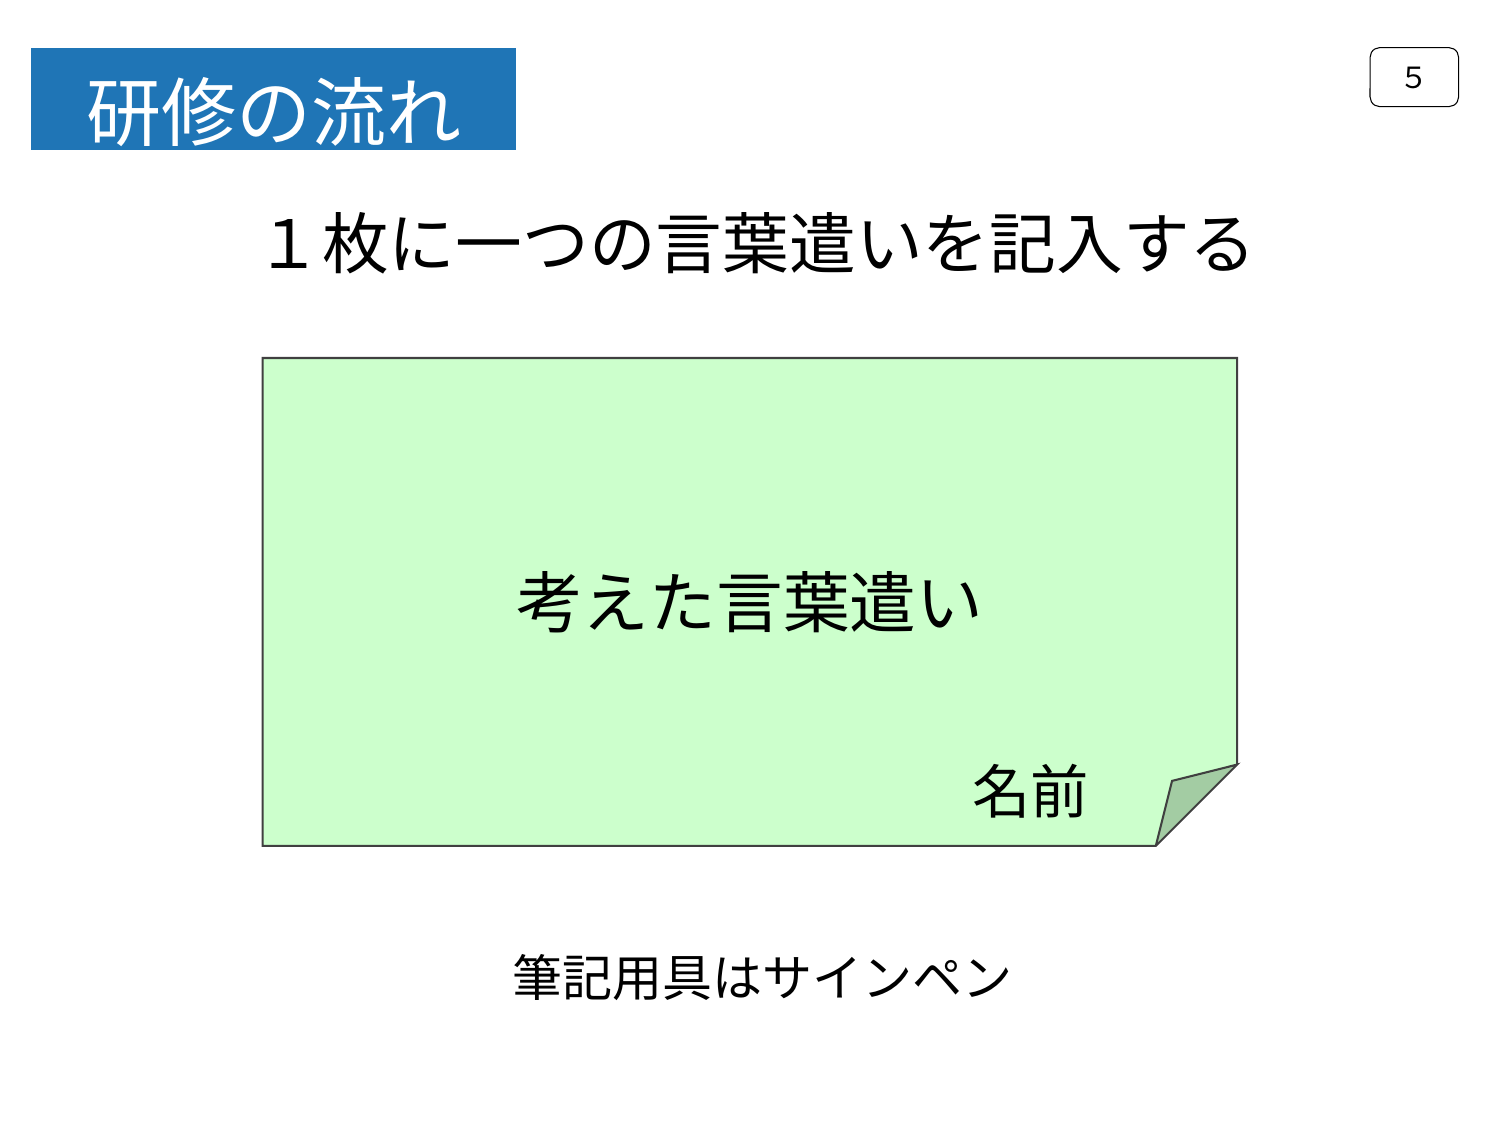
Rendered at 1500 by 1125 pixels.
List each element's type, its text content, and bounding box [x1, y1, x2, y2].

text_box 名前 [957, 713, 1104, 833]
text_box 筆記用具はサインペン [497, 909, 1031, 1105]
text_box 考えた言葉遣い [262, 357, 1238, 846]
text_box ５ [1368, 46, 1460, 108]
text_box 研修の流れ [31, 48, 516, 150]
text_box １枚に一つの言葉遣いを記入する [240, 195, 1294, 290]
